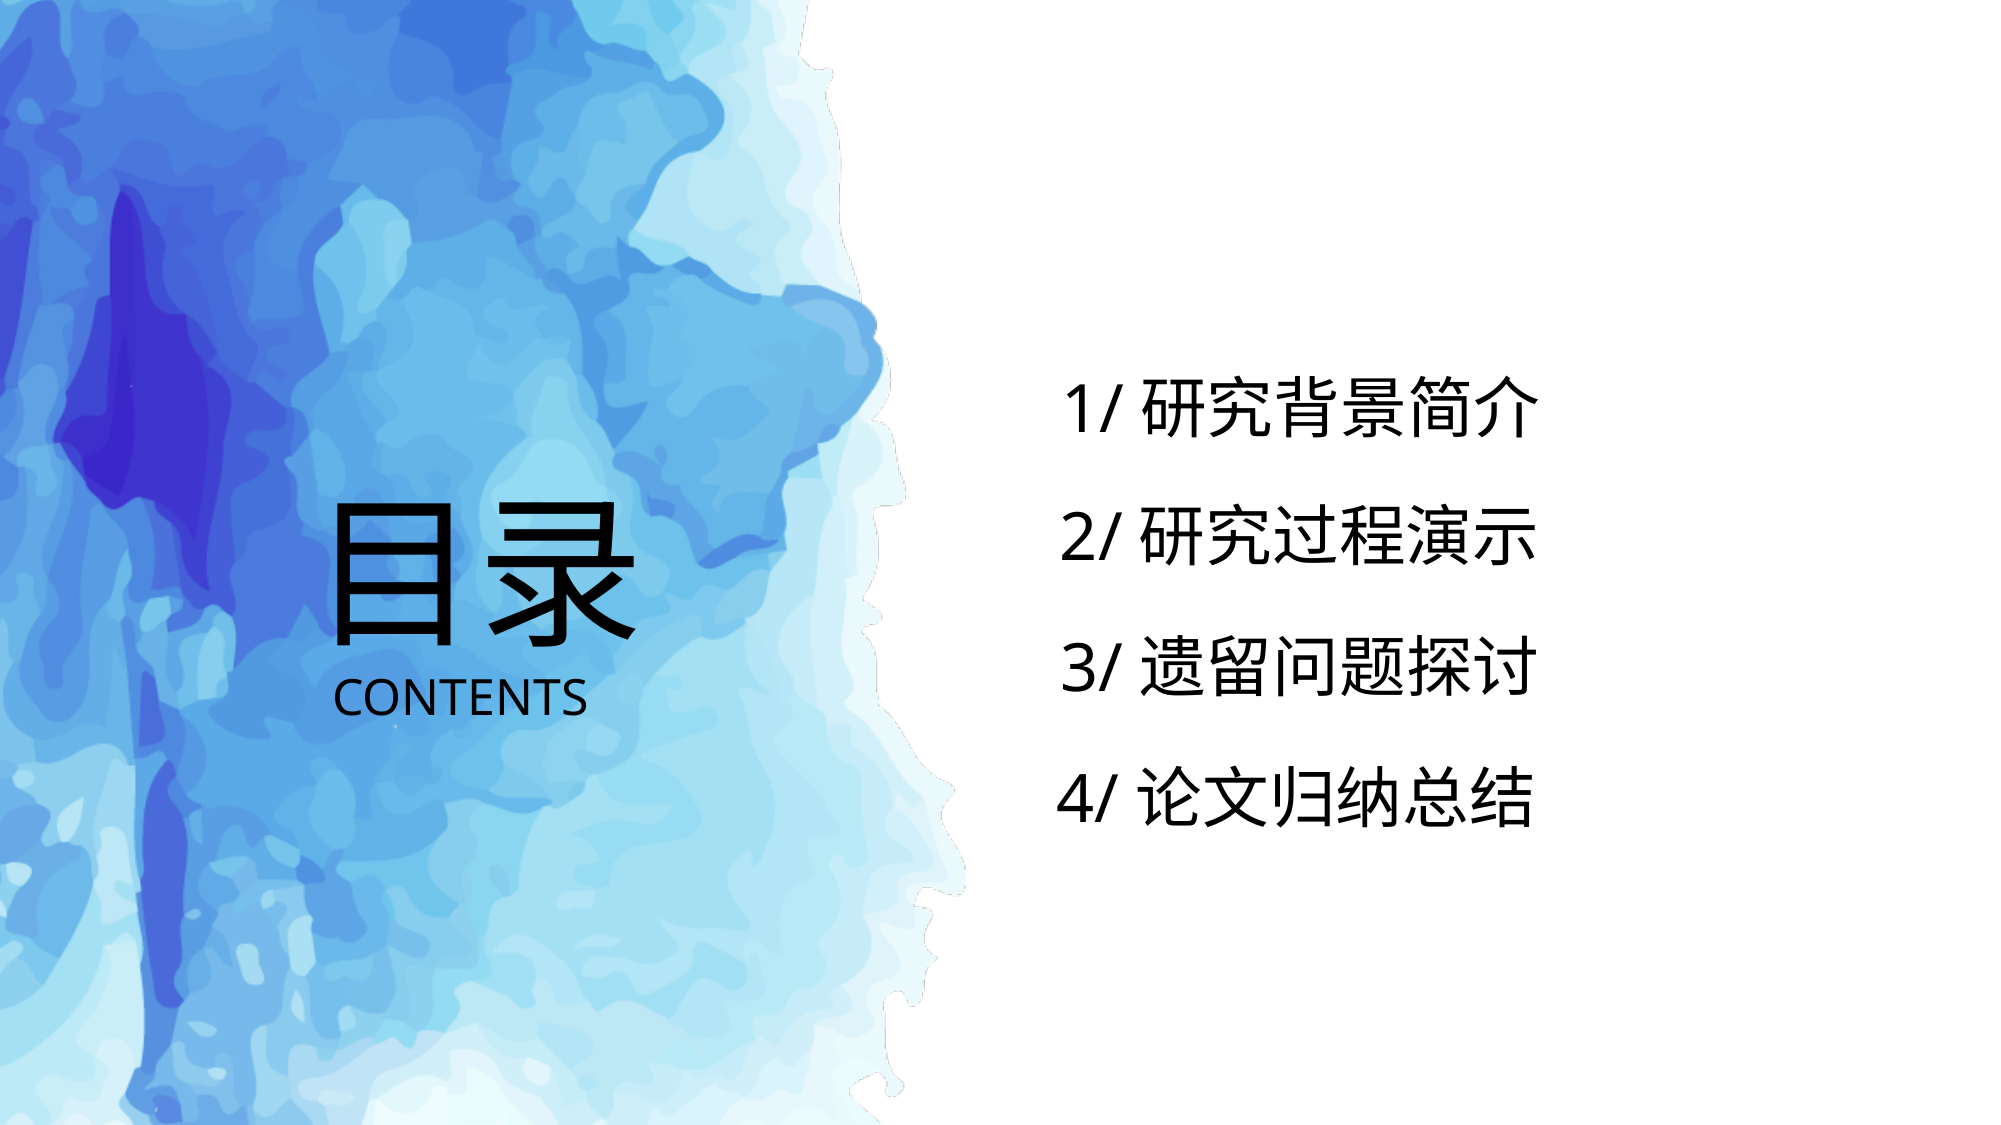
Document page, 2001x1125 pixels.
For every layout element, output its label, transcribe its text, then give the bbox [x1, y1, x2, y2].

text_box 3/遗留问题探讨 [1049, 617, 1697, 712]
text_box 4/论文归纳总结 [1049, 748, 1695, 844]
text_box 1/研究背景简介 [1049, 358, 1698, 454]
text_box 2/研究过程演示 [1049, 486, 1699, 581]
picture [0, 0, 1049, 1125]
